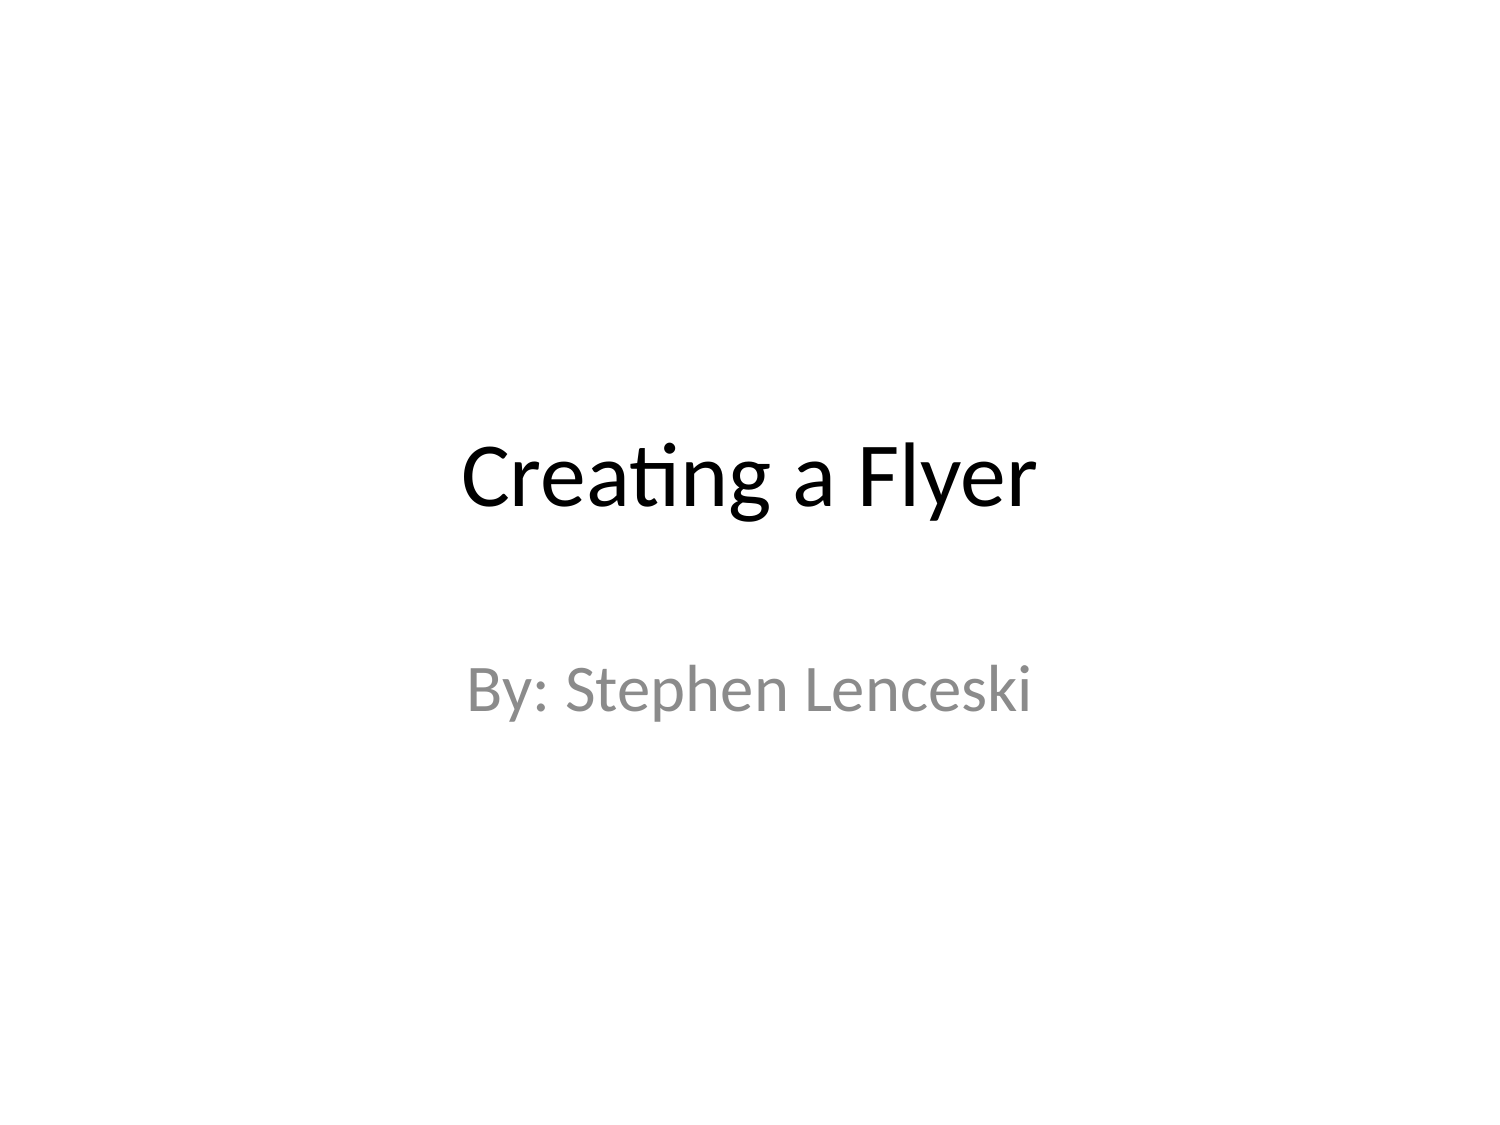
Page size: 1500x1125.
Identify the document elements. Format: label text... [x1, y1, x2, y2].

subtitle By: Stephen Lenceski [225, 637, 1275, 925]
title Creating a Flyer [112, 349, 1388, 591]
